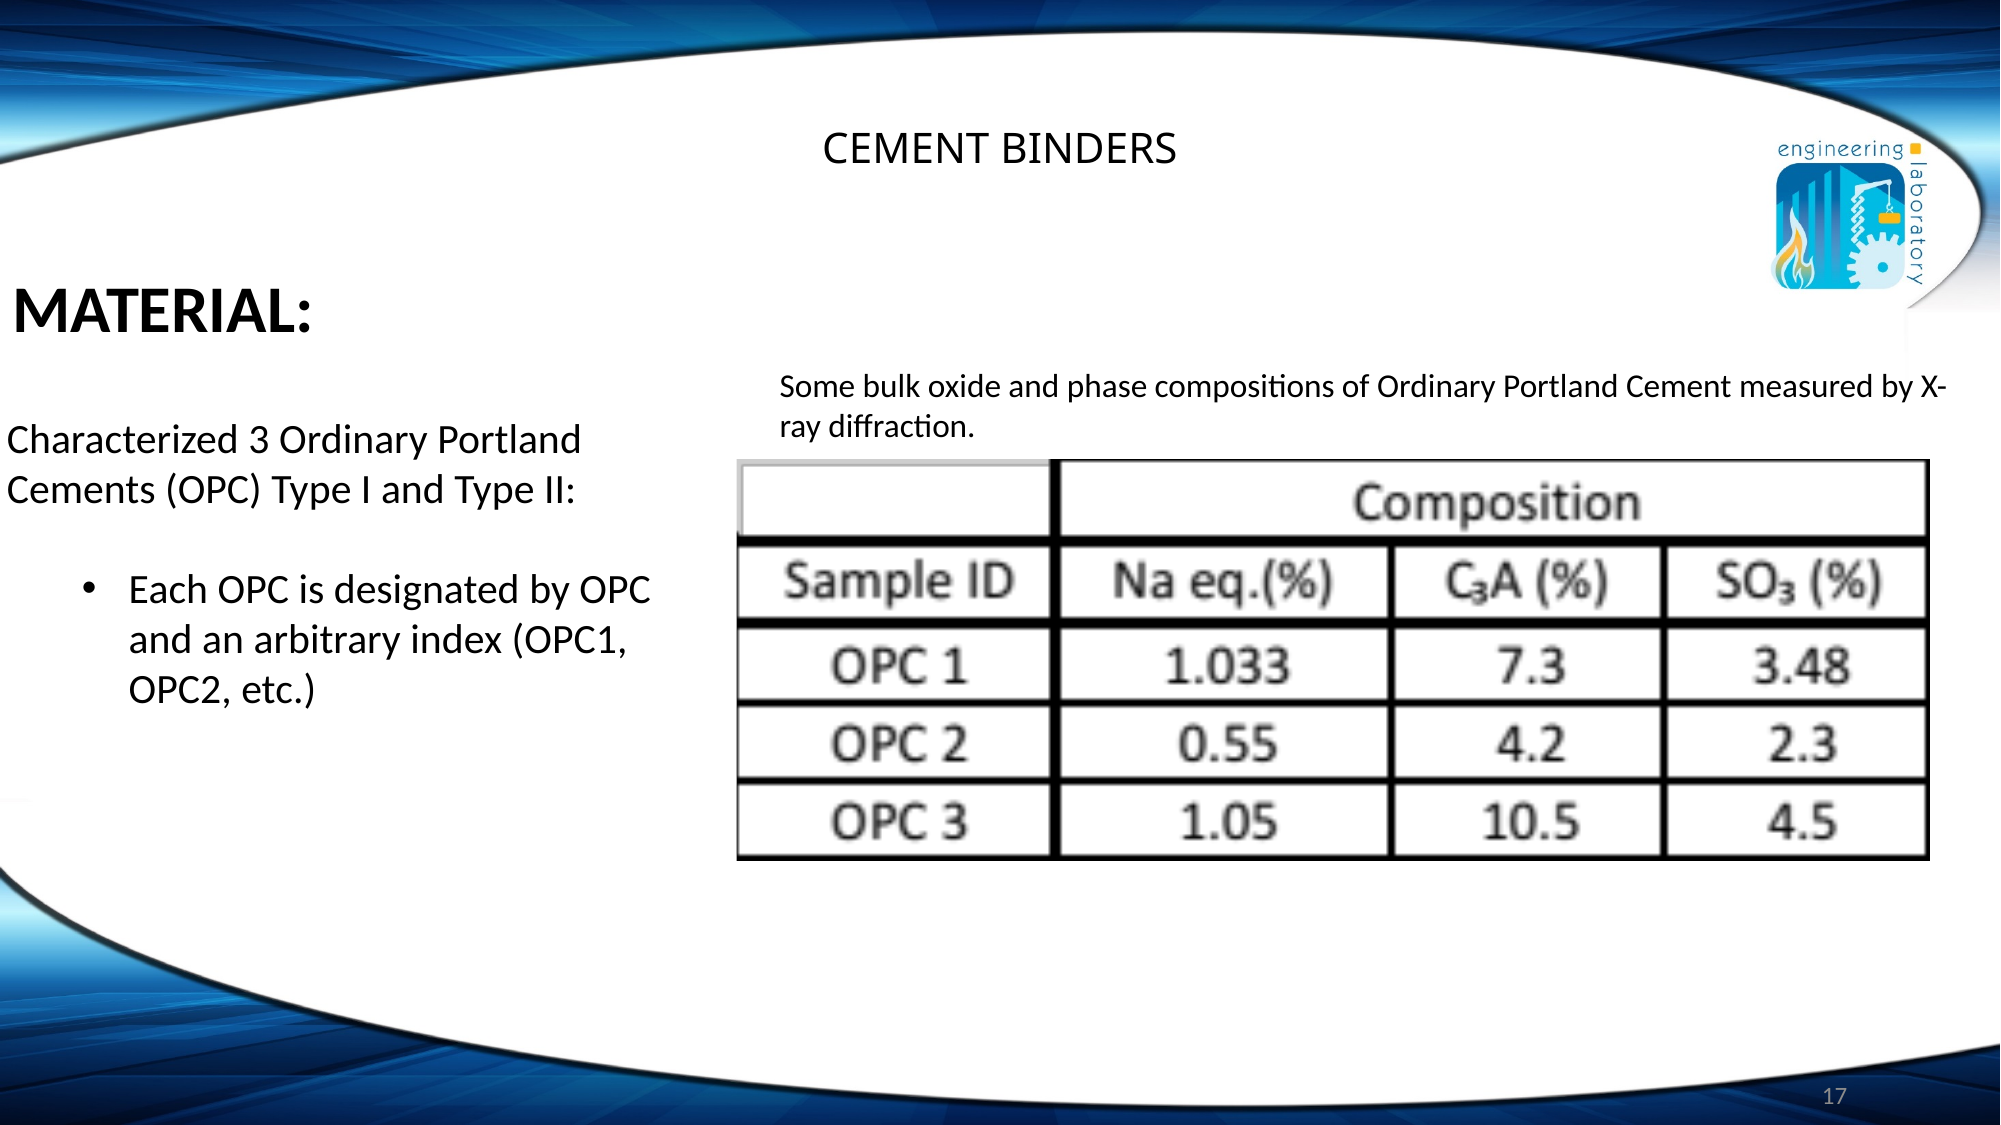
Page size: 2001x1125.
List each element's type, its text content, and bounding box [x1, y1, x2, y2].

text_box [736, 459, 1930, 861]
text_box Characterized 3 Ordinary Portland Cements (OPC) Type I and Type II: Each OPC is designated by OPC and an arbitrary index (OPC1, OPC2, etc.) [0, 404, 693, 720]
slide_number 17 [1412, 1065, 1863, 1125]
title CEMENT BINDERS [137, 74, 1863, 222]
list MATERIAL: [0, 268, 1056, 919]
text_box Some bulk oxide and phase compositions of Ordinary Portland Cement measured by X-ray diffraction. [764, 356, 1981, 452]
picture [0, 0, 2000, 1125]
